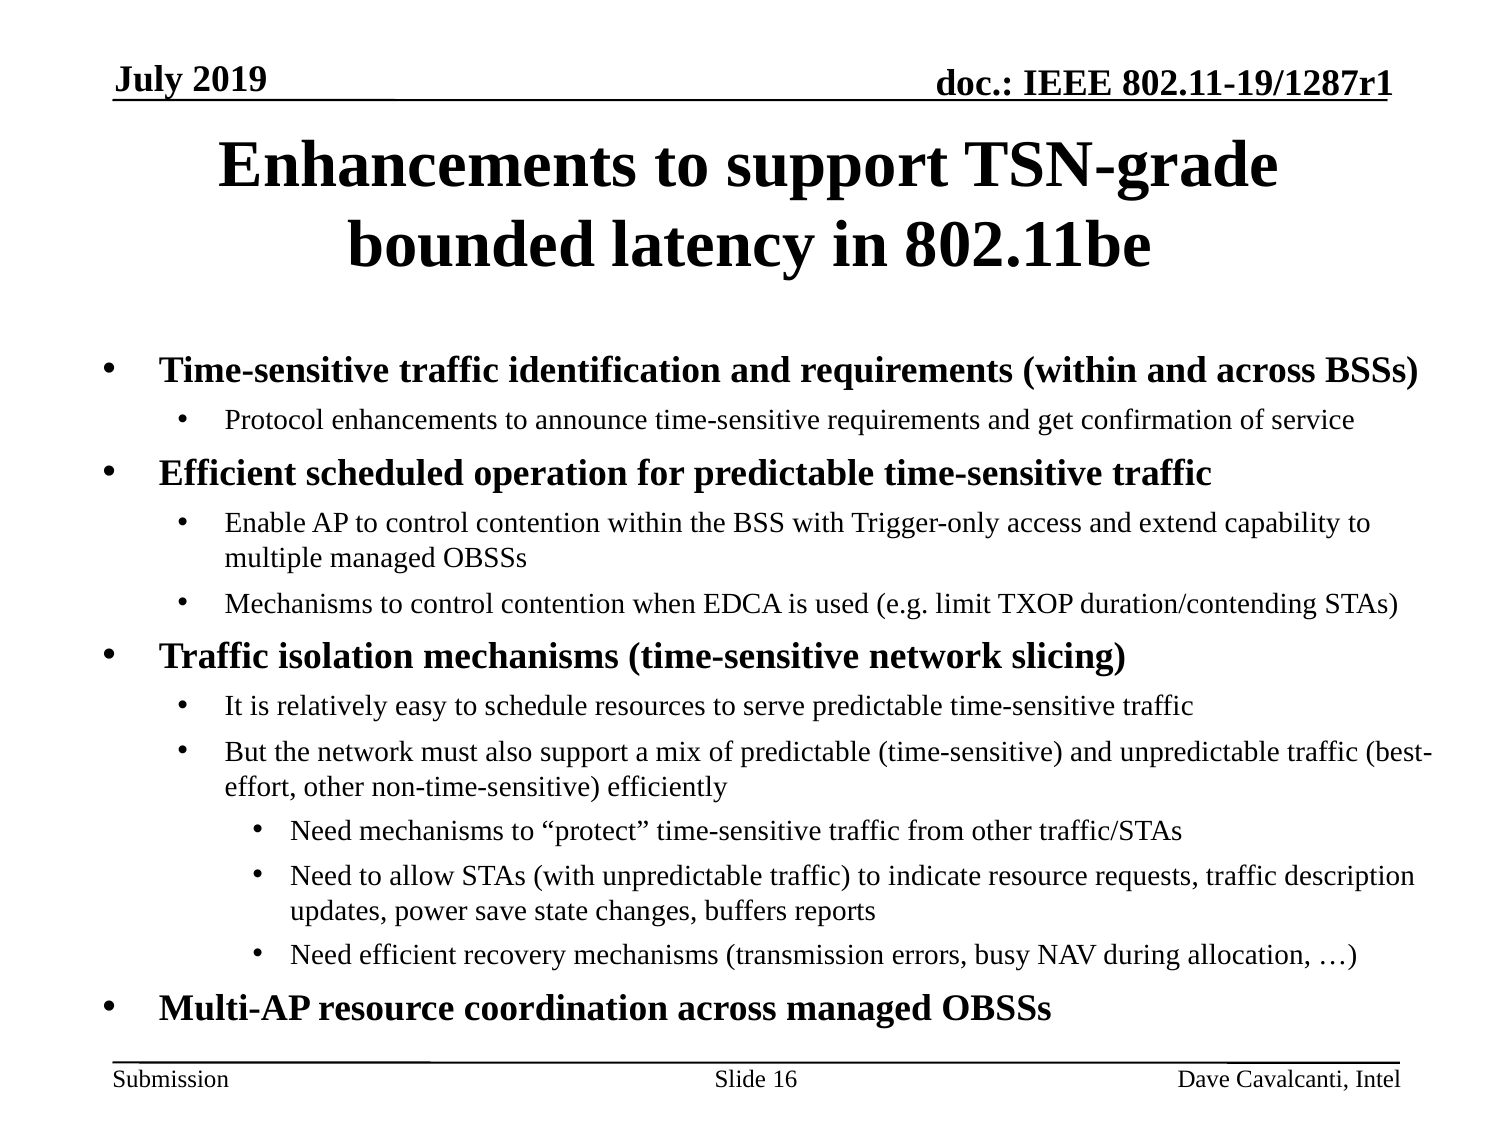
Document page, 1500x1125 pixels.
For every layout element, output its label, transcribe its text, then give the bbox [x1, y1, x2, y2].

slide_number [114, 54, 423, 100]
slide_number Slide 16 [712, 1061, 800, 1123]
list Time-sensitive traffic identification and requirements (within and across BSSs) Protocol enhancements to announce time-sensitive requirements and get confirmation of service Efficient scheduled operation for predictable time-sensitive traffic Enable AP to control contention within the BSS with Trigger-only access and extend capability to multiple managed OBSSs Mechanisms to control contention when EDCA is used (e.g. limit TXOP duration/contending STAs) Traffic isolation mechanisms (time-sensitive network slicing) It is relatively easy to schedule resources to serve predictable time-sensitive traffic But the network must also support a mix of predictable (time-sensitive) and unpredictable traffic (best-effort, other non-time-sensitive) efficiently Need mechanisms to “protect” time-sensitive traffic from other traffic/STAs Need to allow STAs (with unpredictable traffic) to indicate resource requests, traffic description updates, power save state changes, buffers reports Need efficient recovery mechanisms (transmission errors, busy NAV during allocation, …) Multi-AP resource coordination across managed OBSSs [87, 337, 1475, 1013]
footer Dave Cavalcanti, Intel [878, 1061, 1402, 1093]
title Enhancements to support TSN-grade bounded latency in 802.11be [112, 112, 1388, 288]
